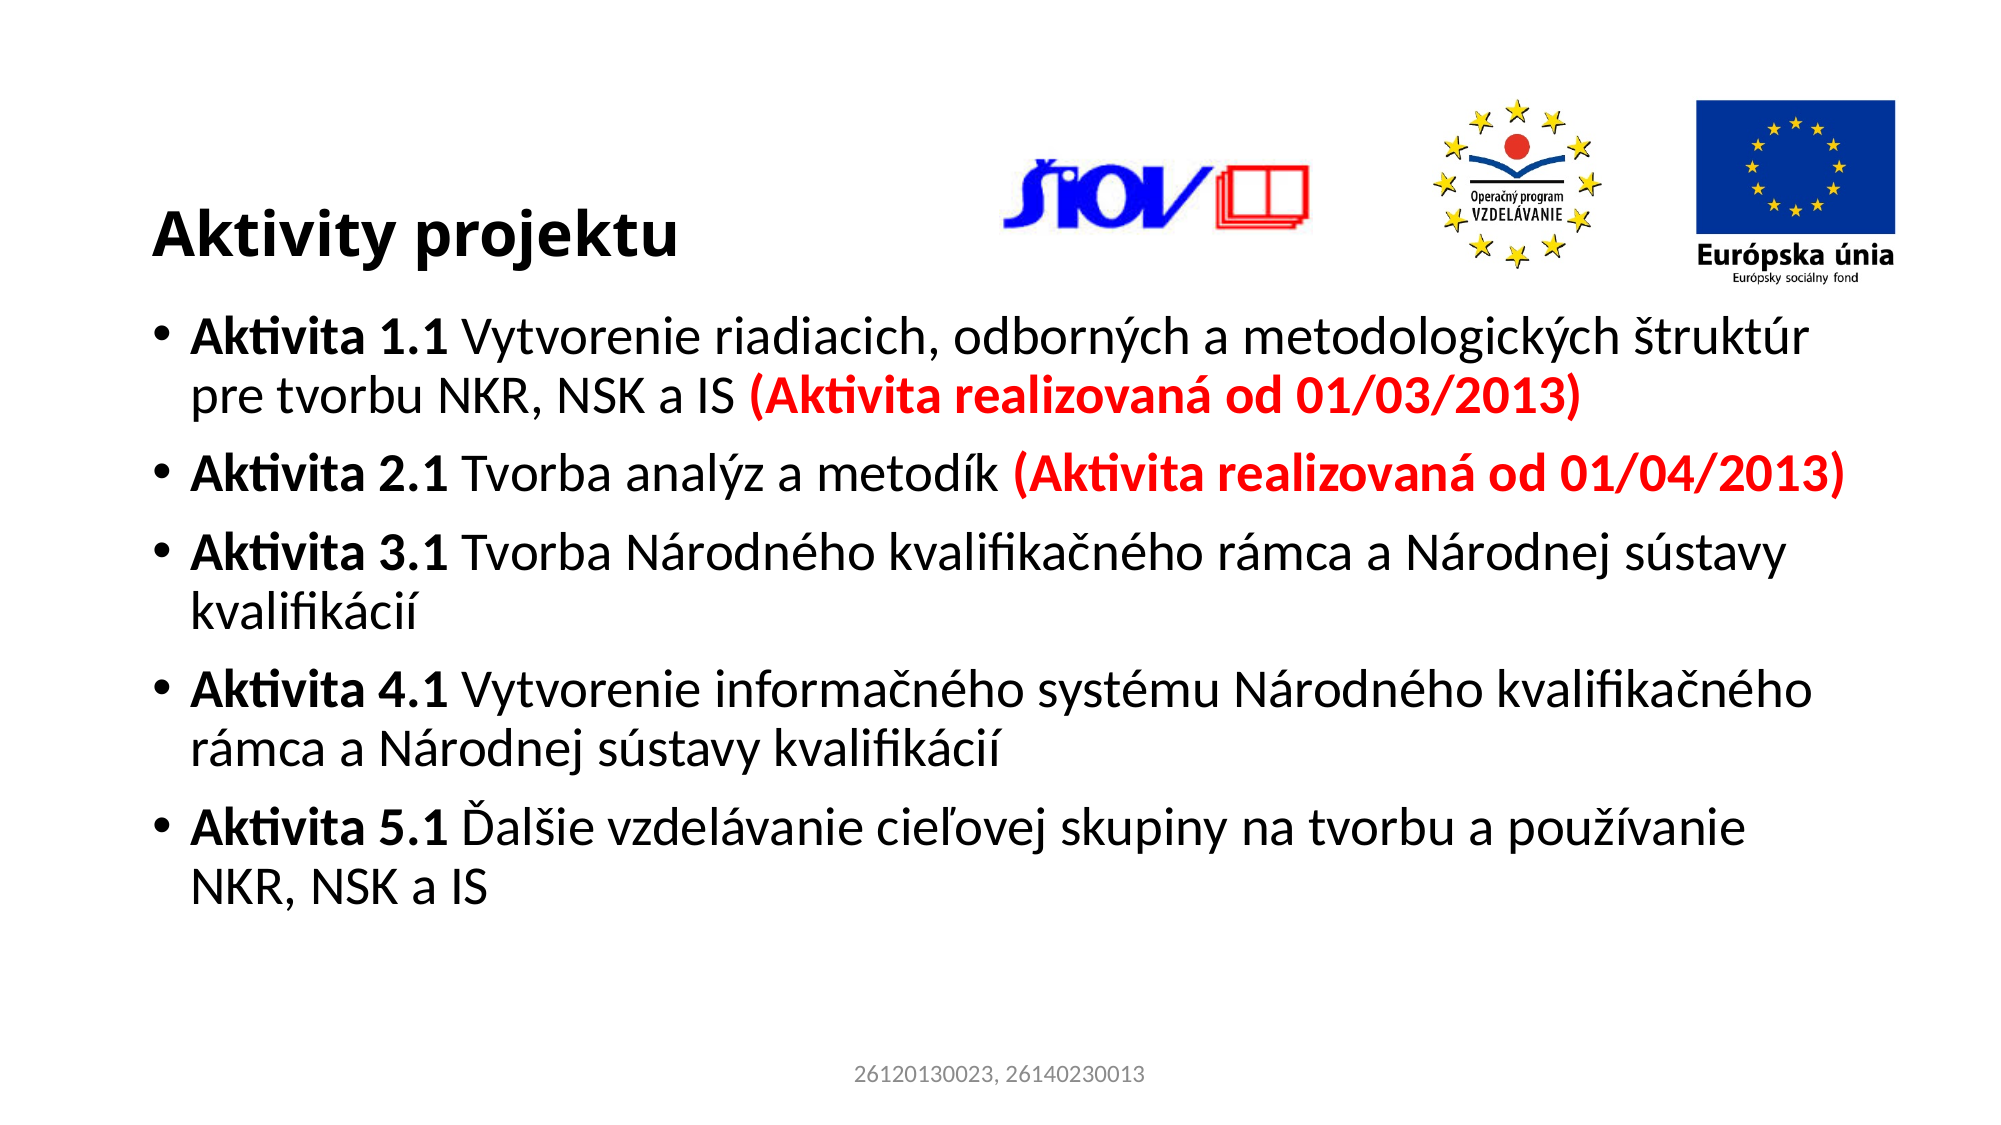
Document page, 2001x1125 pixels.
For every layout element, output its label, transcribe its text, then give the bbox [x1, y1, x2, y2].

footer 26120130023, 26140230013 [662, 1042, 1338, 1103]
picture [1432, 98, 1603, 269]
picture [1692, 96, 1899, 289]
picture [999, 109, 1313, 276]
list Aktivita 1.1 Vytvorenie riadiacich, odborných a metodologických štruktúr pre tvorbu NKR, NSK a IS (Aktivita realizovaná od 01/03/2013) Aktivita 2.1 Tvorba analýz a metodík (Aktivita realizovaná od 01/04/2013) Aktivita 3.1 Tvorba Národného kvalifikačného rámca a Národnej sústavy kvalifikácií Aktivita 4.1 Vytvorenie informačného systému Národného kvalifikačného rámca a Národnej sústavy kvalifikácií Aktivita 5.1 Ďalšie vzdelávanie cieľovej skupiny na tvorbu a používanie NKR, NSK a IS [137, 299, 1863, 1014]
title Aktivity projektu [137, 59, 1863, 278]
